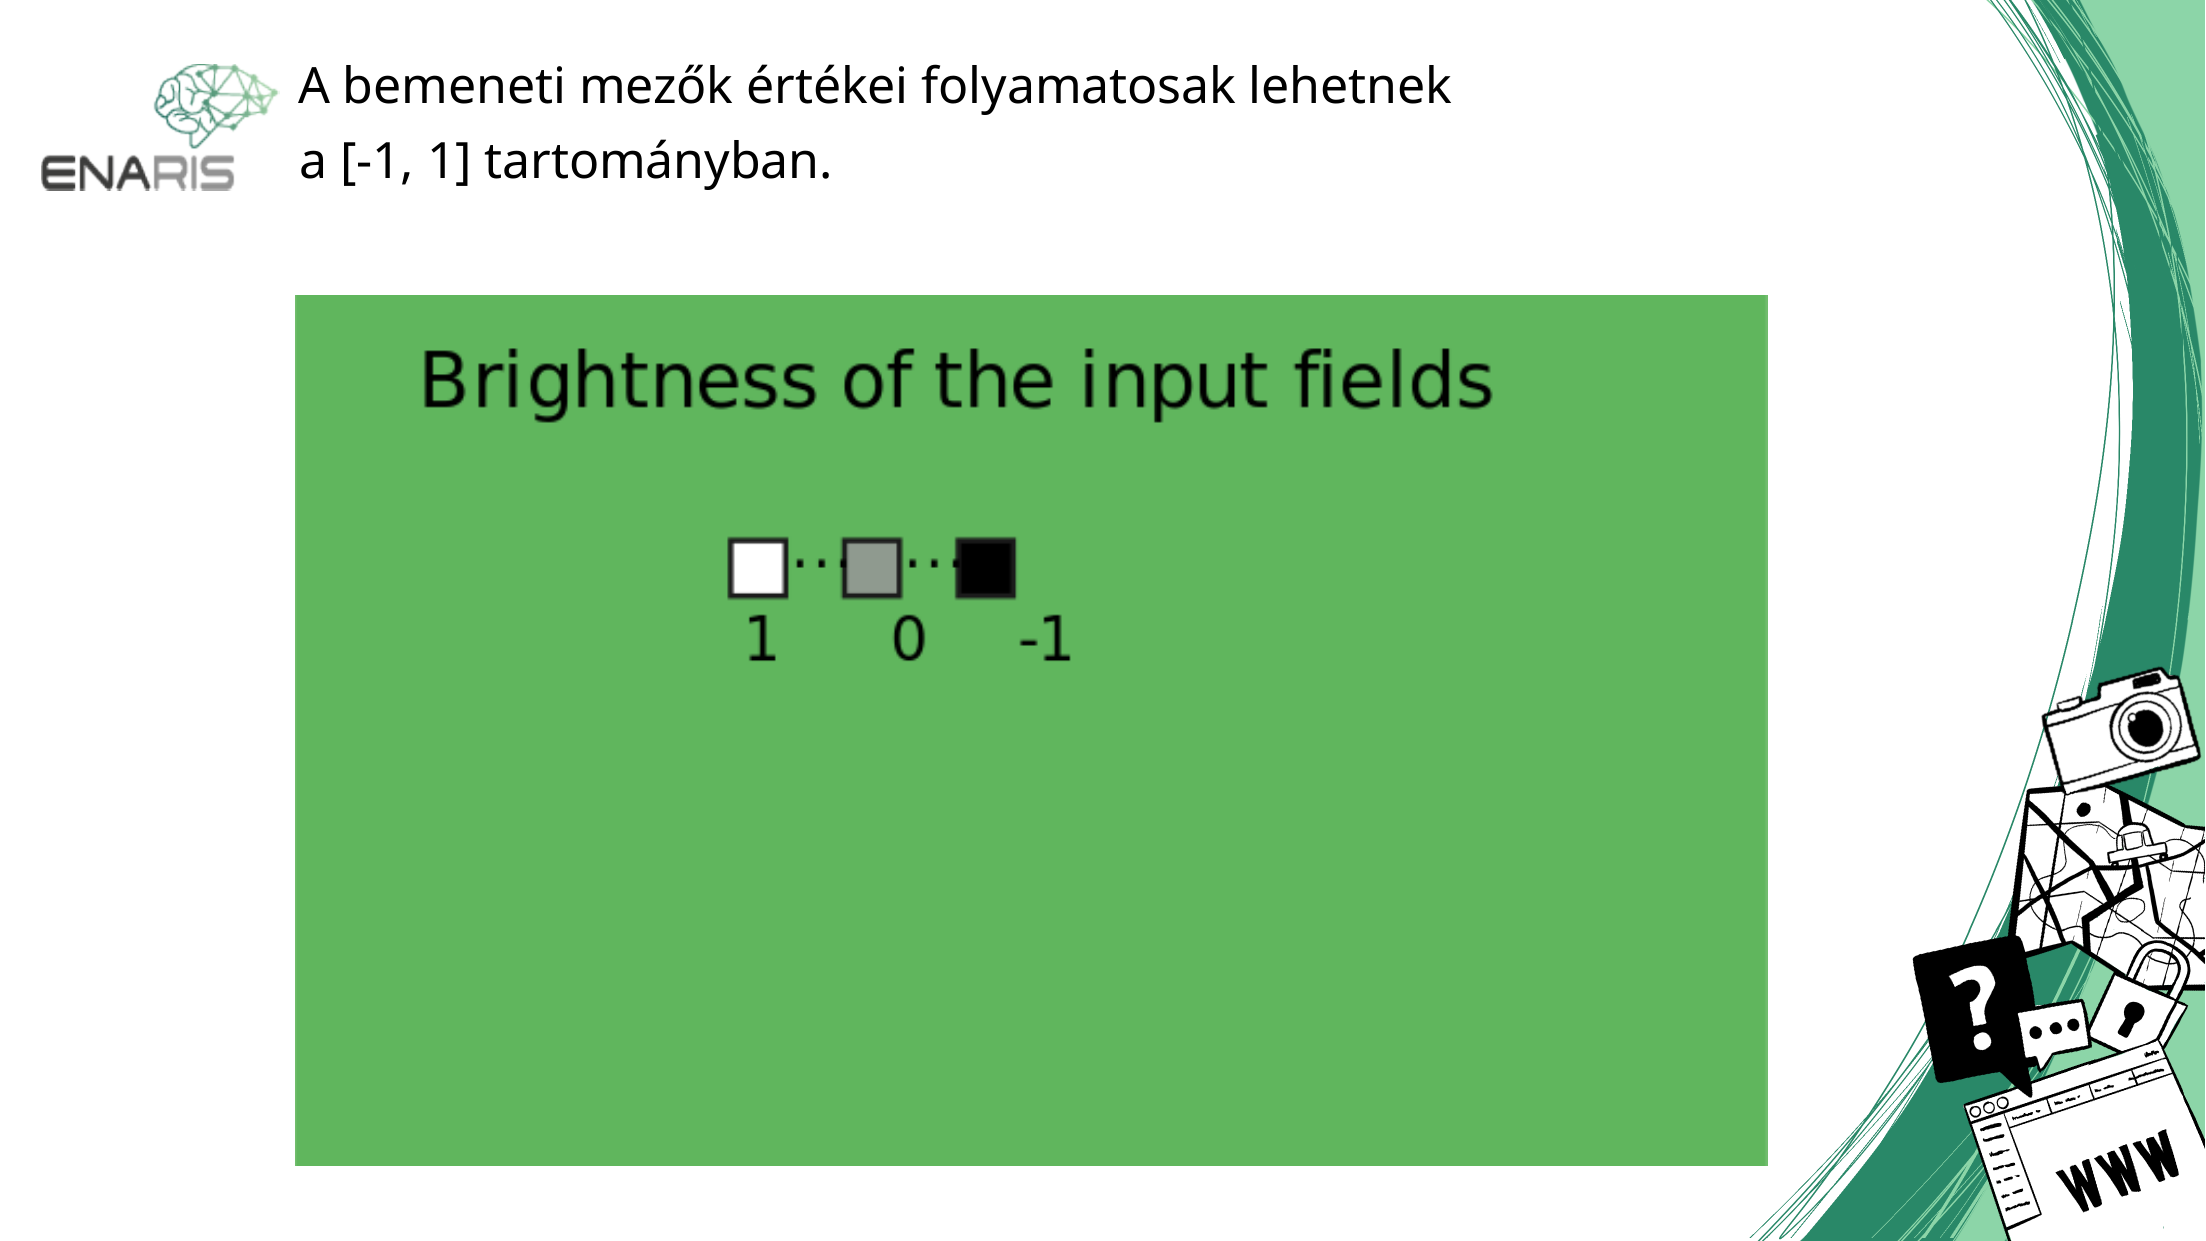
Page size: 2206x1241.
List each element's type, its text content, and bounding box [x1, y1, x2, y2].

title A bemeneti mezők értékei folyamatosak lehetnek a [-1, 1] tartományban. [295, 32, 1470, 246]
picture [41, 64, 280, 191]
picture [295, 0, 2205, 1241]
